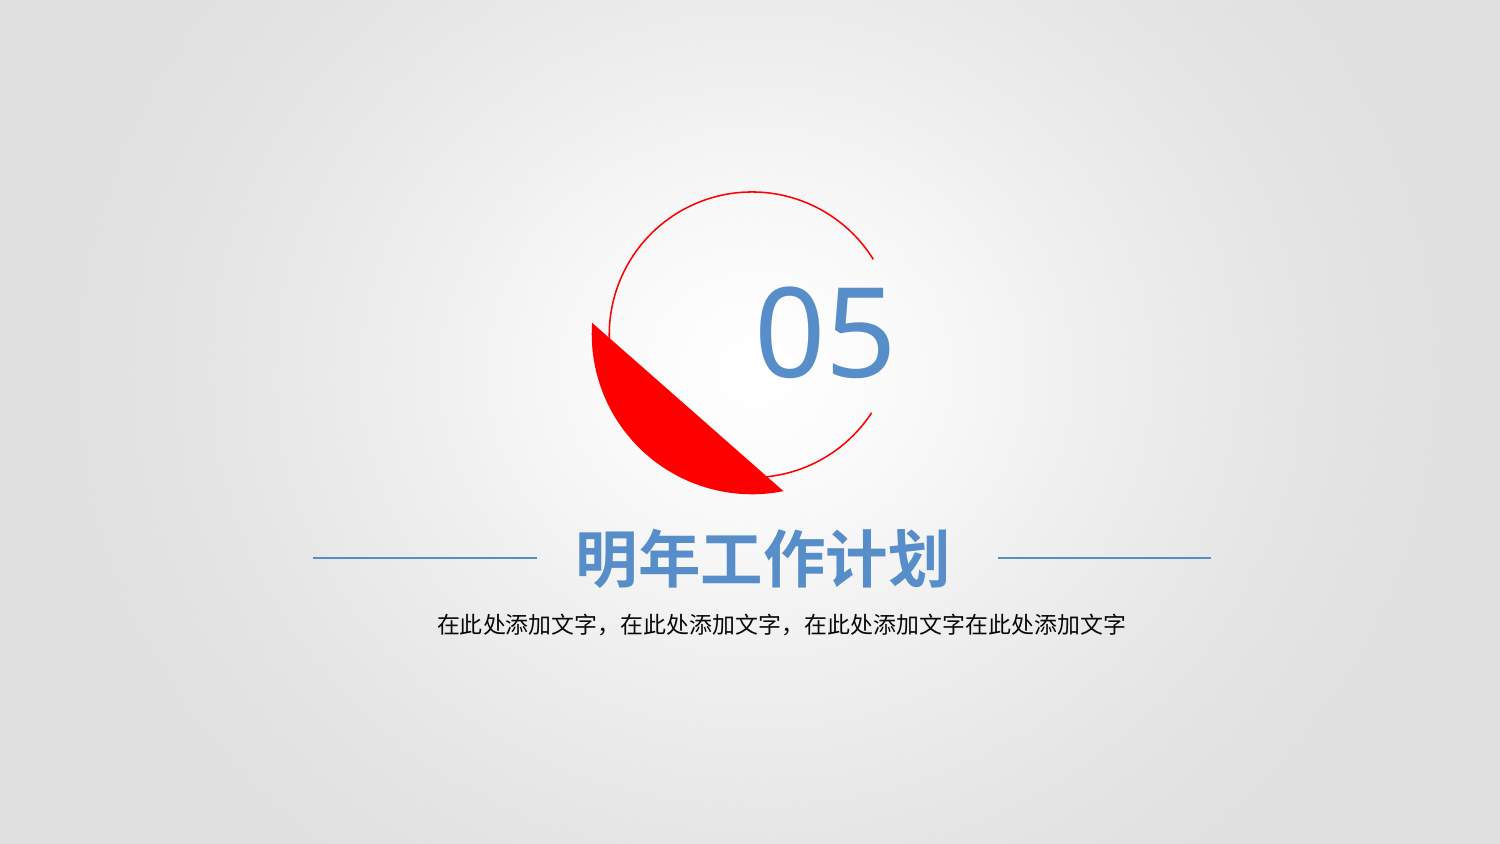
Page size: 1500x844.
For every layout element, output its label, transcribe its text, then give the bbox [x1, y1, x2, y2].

text_box 明年工作计划 [561, 512, 969, 603]
text_box 在此处添加文字，在此处添加文字，在此处添加文字在此处添加文字 [402, 603, 1162, 646]
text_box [591, 173, 926, 495]
picture [0, 0, 1500, 844]
